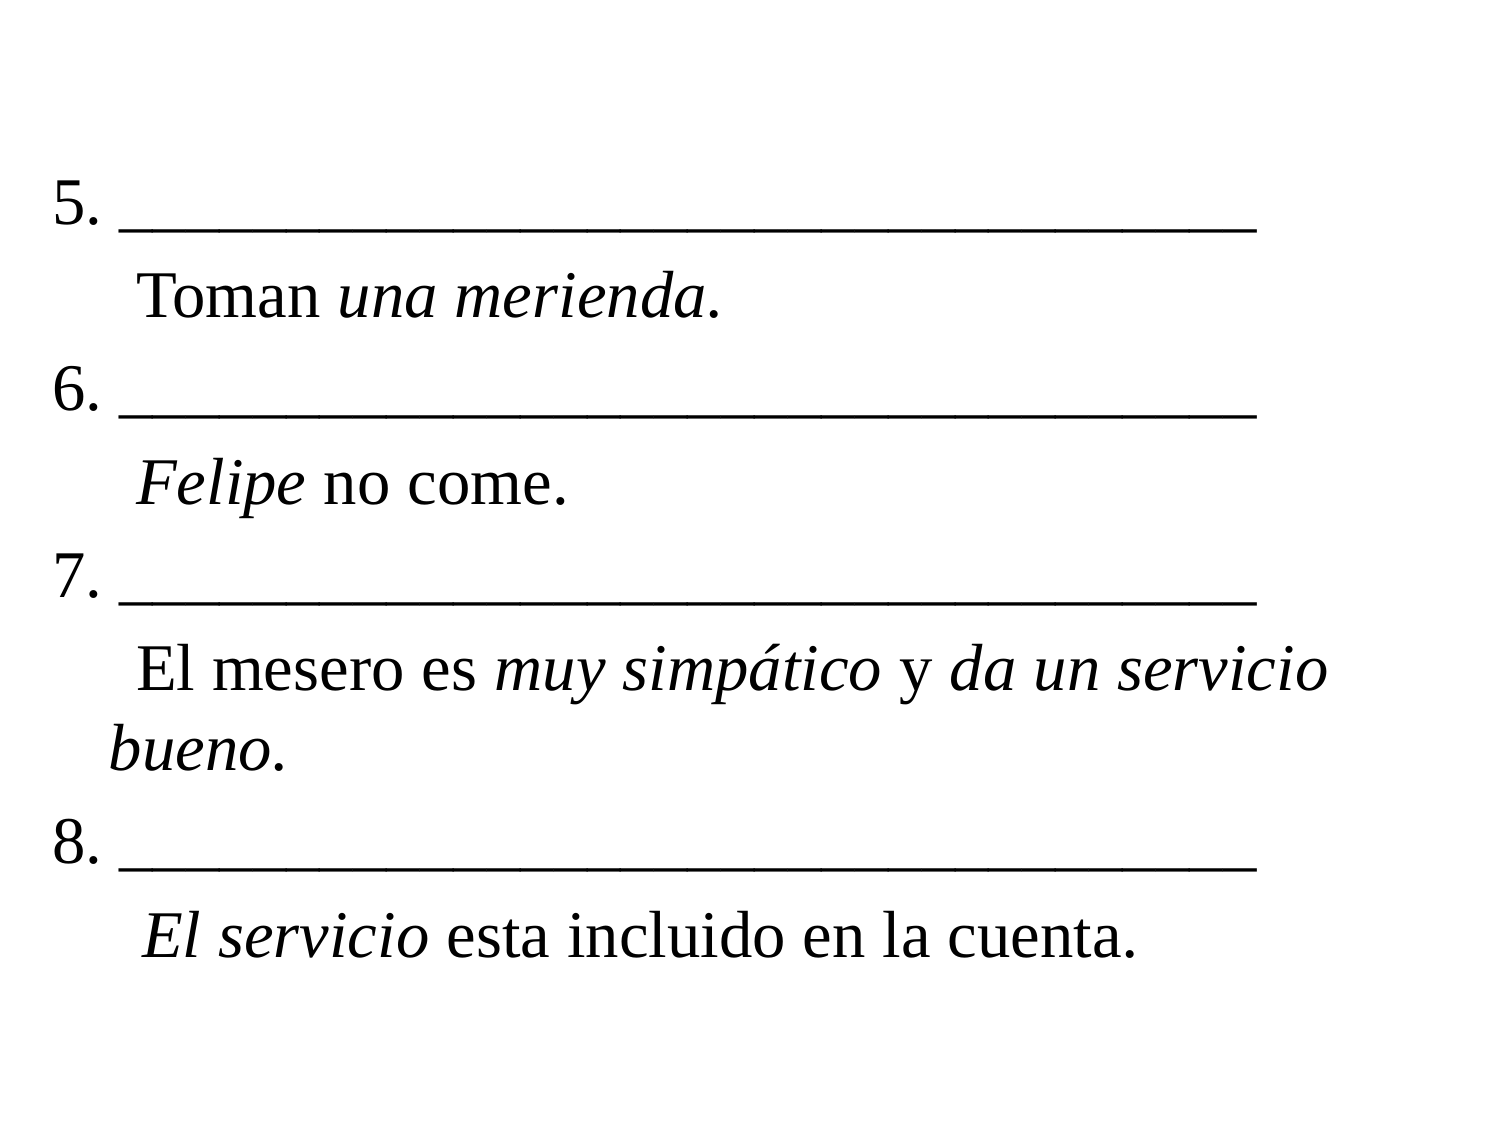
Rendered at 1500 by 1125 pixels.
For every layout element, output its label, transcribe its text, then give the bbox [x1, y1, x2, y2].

list 5. __________________________________ Toman una merienda. 6. __________________________________ Felipe no come. 7. __________________________________ El mesero es muy simpático y da un servicio bueno. 8. __________________________________ El servicio esta incluido en la cuenta. [37, 149, 1463, 1013]
